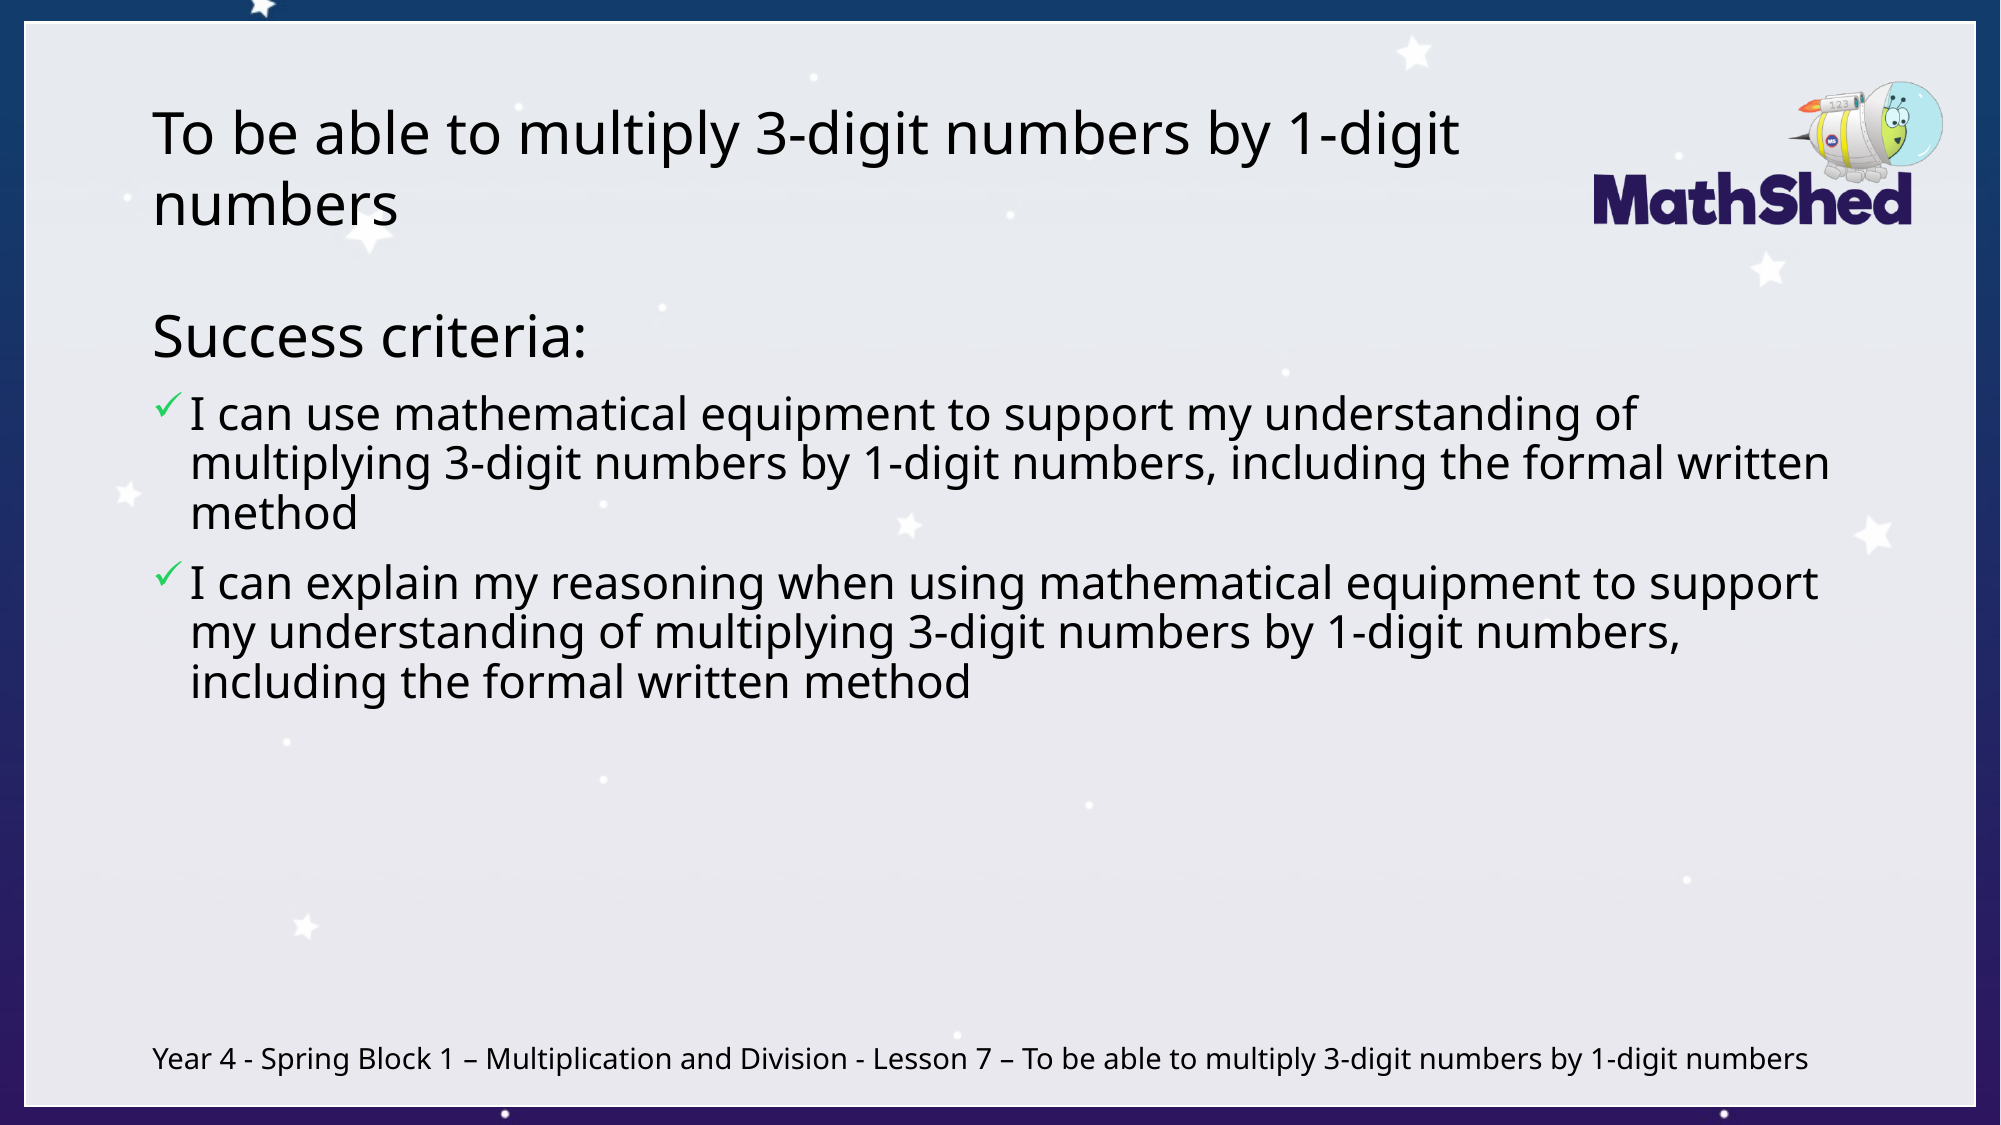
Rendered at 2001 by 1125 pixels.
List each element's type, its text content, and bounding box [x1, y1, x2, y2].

list Success criteria: I can use mathematical equipment to support my understanding of multiplying 3-digit numbers by 1-digit numbers, including the formal written method I can explain my reasoning when using mathematical equipment to support my understanding of multiplying 3-digit numbers by 1-digit numbers, including the formal written method [137, 299, 1898, 1014]
title To be able to multiply 3-digit numbers by 1-digit numbers [137, 59, 1578, 278]
footer Year 4 - Spring Block 1 – Multiplication and Division - Lesson 7 – To be able to multiply 3-digit numbers by 1-digit numbers [137, 1033, 2000, 1093]
picture [0, 0, 2001, 1125]
